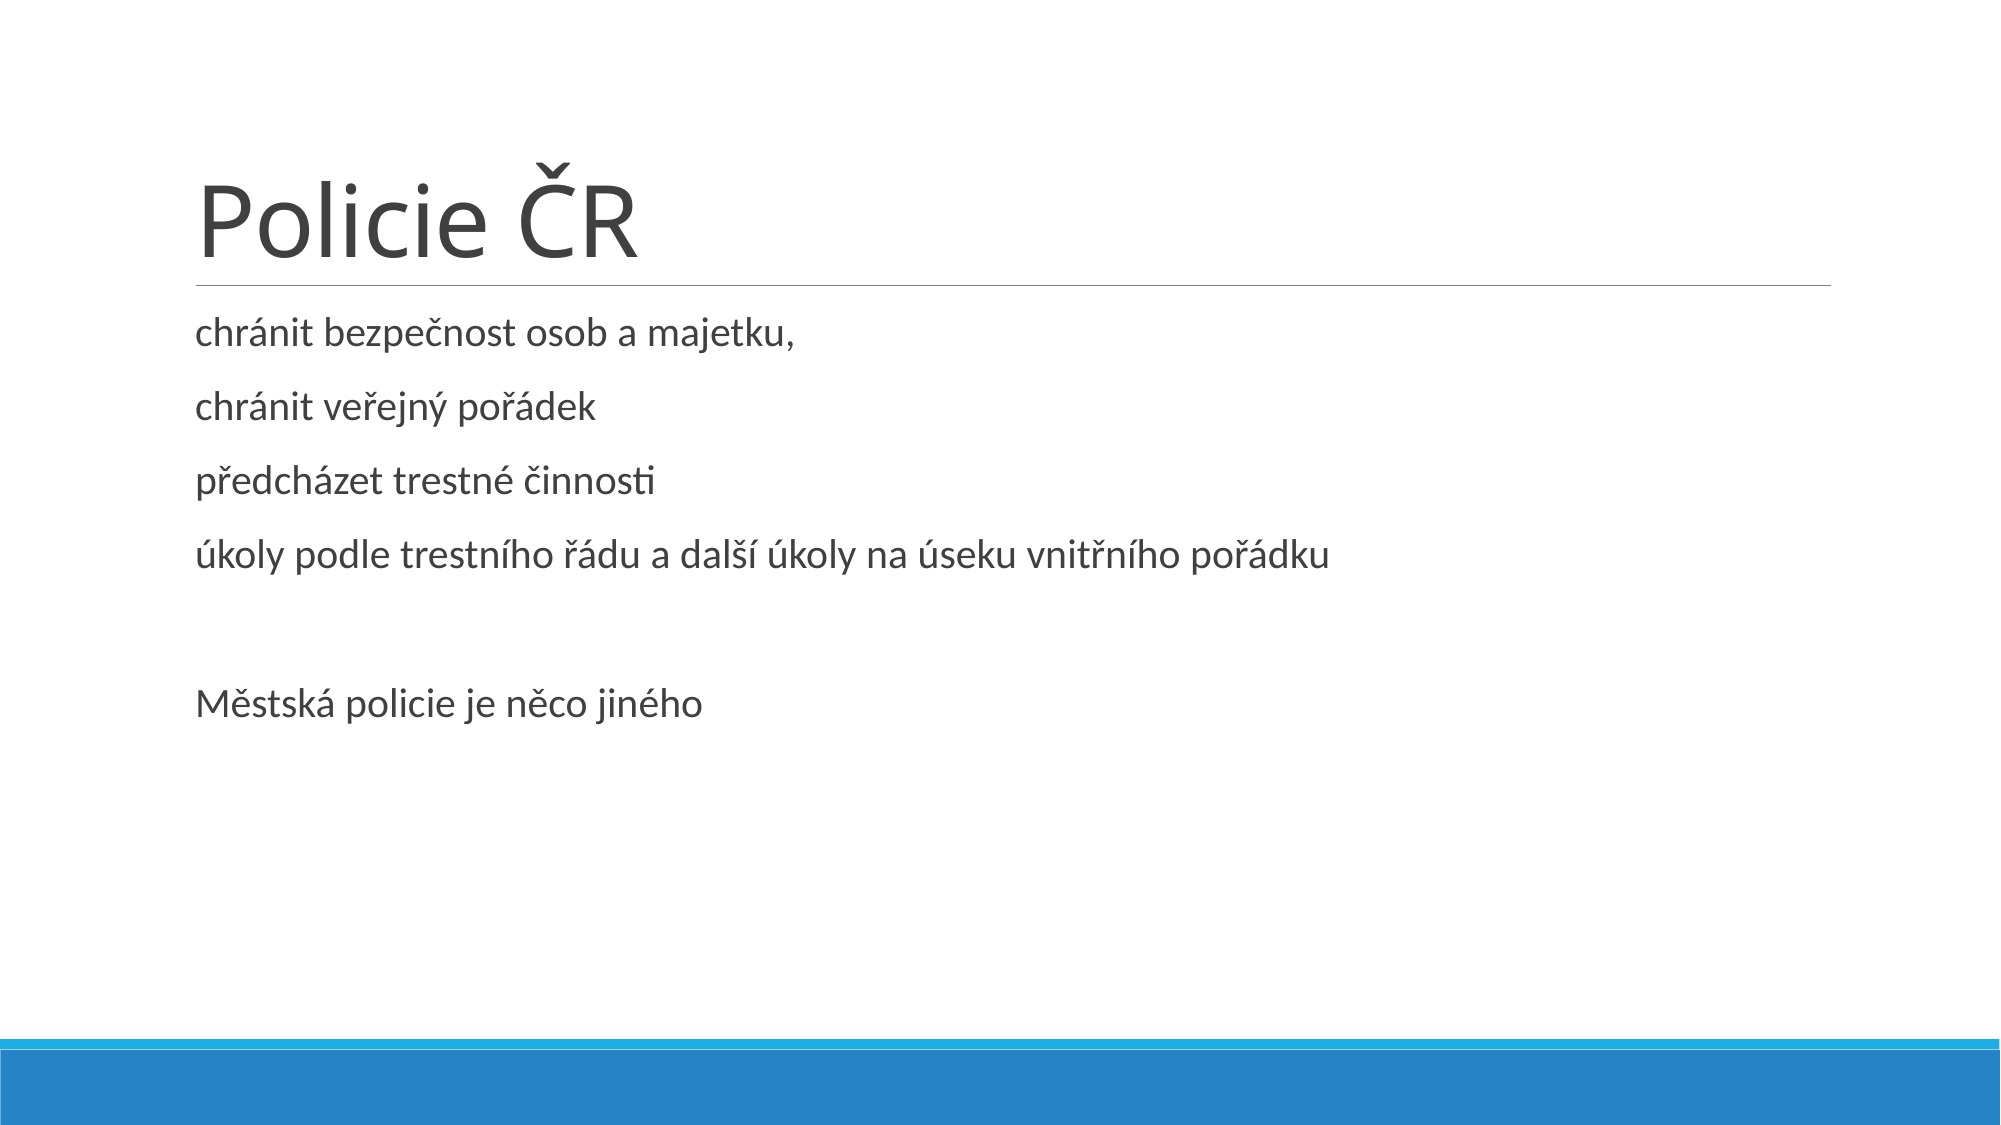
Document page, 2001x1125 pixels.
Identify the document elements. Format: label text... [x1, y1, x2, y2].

title Policie ČR [180, 47, 1830, 285]
list chránit bezpečnost osob a majetku, chránit veřejný pořádek předcházet trestné činnosti úkoly podle trestního řádu a další úkoly na úseku vnitřního pořádku Městská policie je něco jiného [180, 302, 1830, 963]
